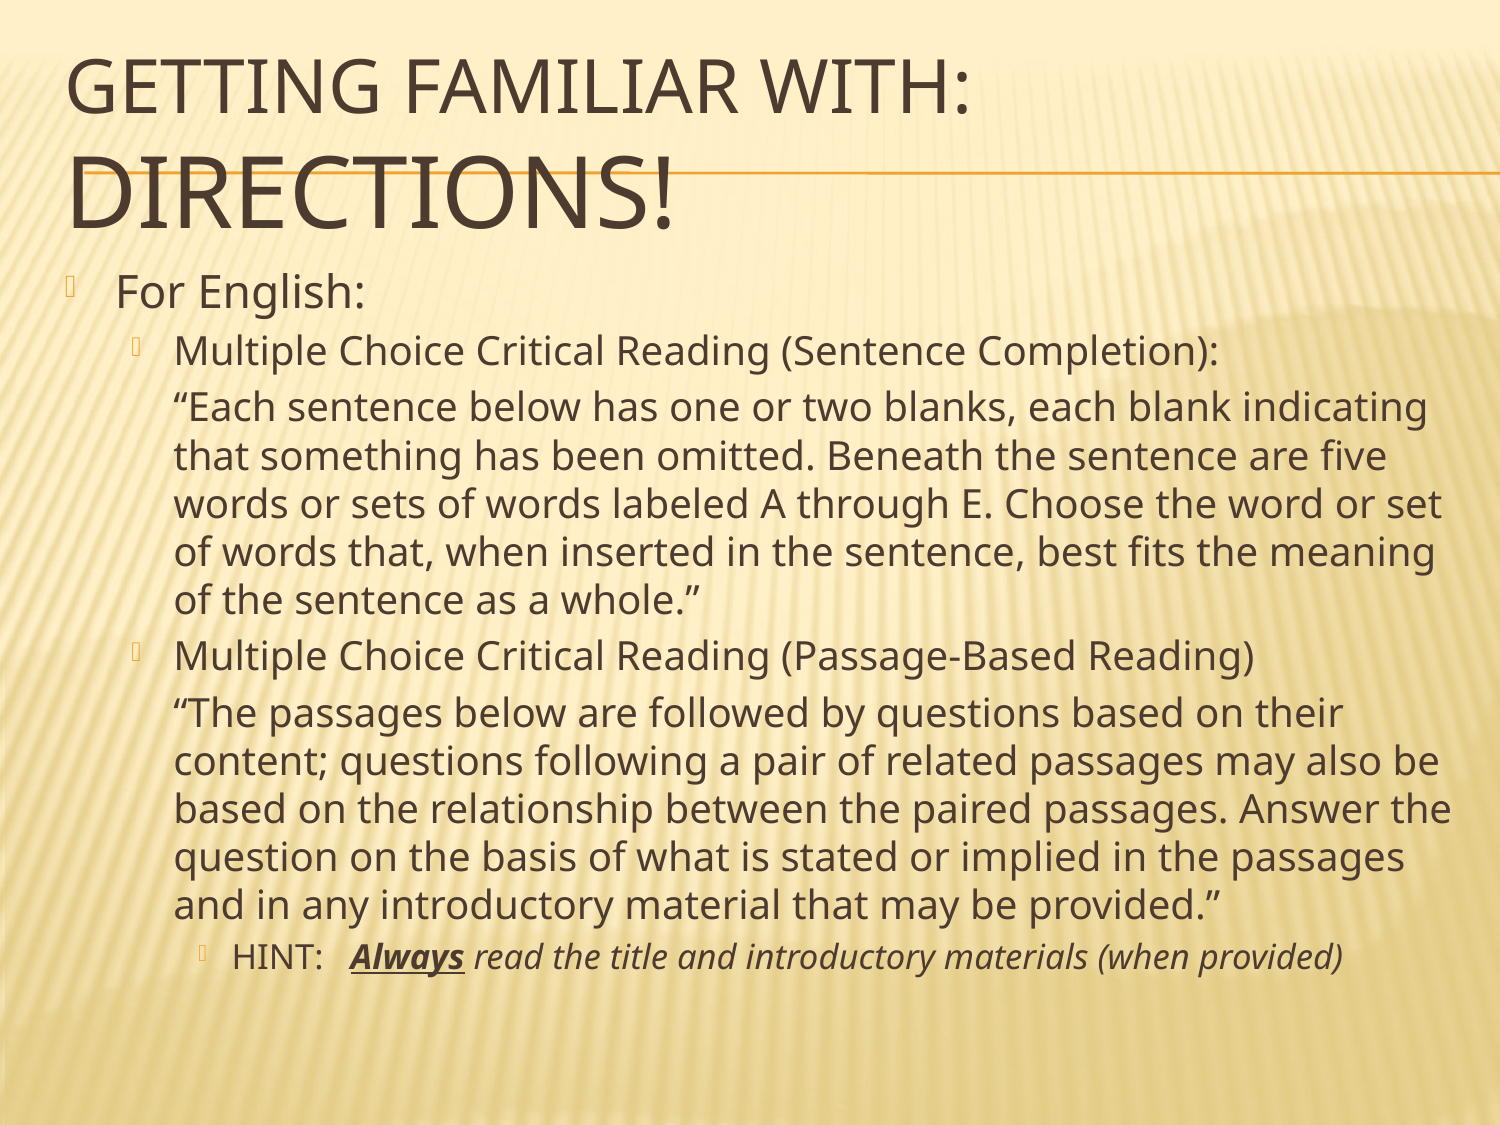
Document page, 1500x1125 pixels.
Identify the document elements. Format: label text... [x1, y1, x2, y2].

list For English: Multiple Choice Critical Reading (Sentence Completion): “Each sentence below has one or two blanks, each blank indicating that something has been omitted. Beneath the sentence are five words or sets of words labeled A through E. Choose the word or set of words that, when inserted in the sentence, best fits the meaning of the sentence as a whole.” Multiple Choice Critical Reading (Passage-Based Reading) “The passages below are followed by questions based on their content; questions following a pair of related passages may also be based on the relationship between the paired passages. Answer the question on the basis of what is stated or implied in the passages and in any introductory material that may be provided.” HINT: Always read the title and introductory materials (when provided) [50, 254, 1475, 998]
title Getting familiar with: Directions! [50, 75, 1475, 213]
